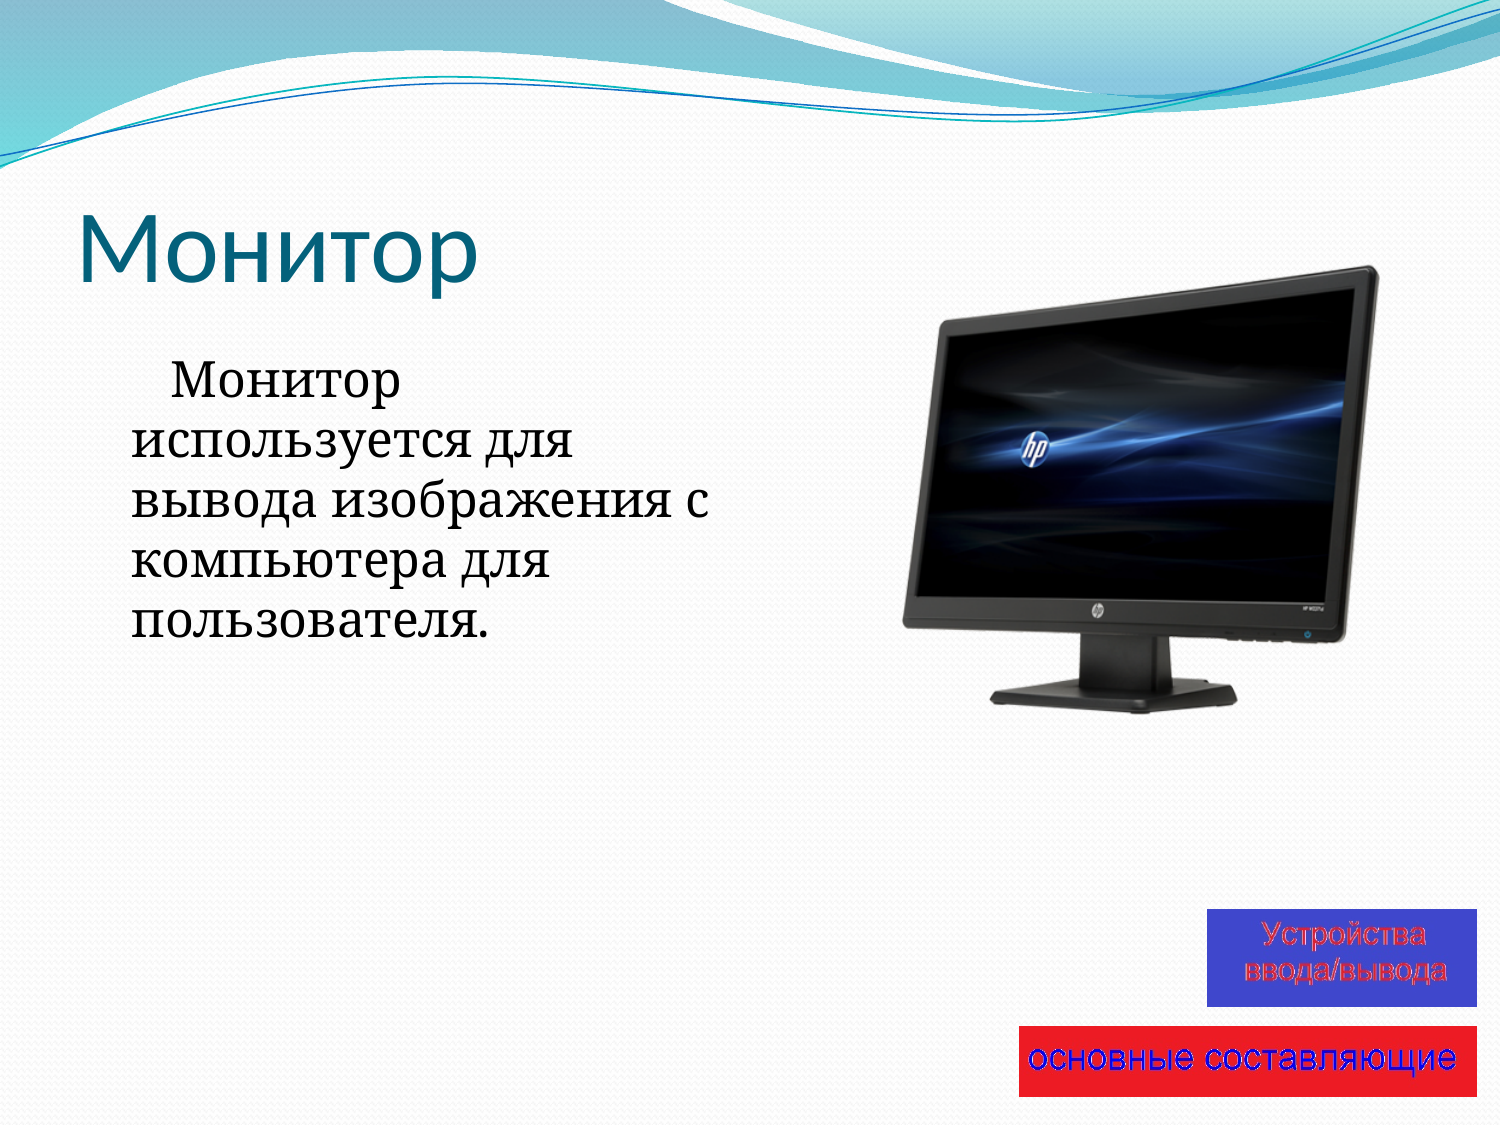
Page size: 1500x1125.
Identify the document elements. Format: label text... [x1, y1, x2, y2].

picture [1019, 1026, 1477, 1098]
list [831, 257, 1450, 722]
picture [1206, 909, 1477, 1007]
title Монитор [75, 115, 1425, 303]
text_box Монитор используется для вывода изображения с компьютера для пользователя. [117, 339, 739, 655]
